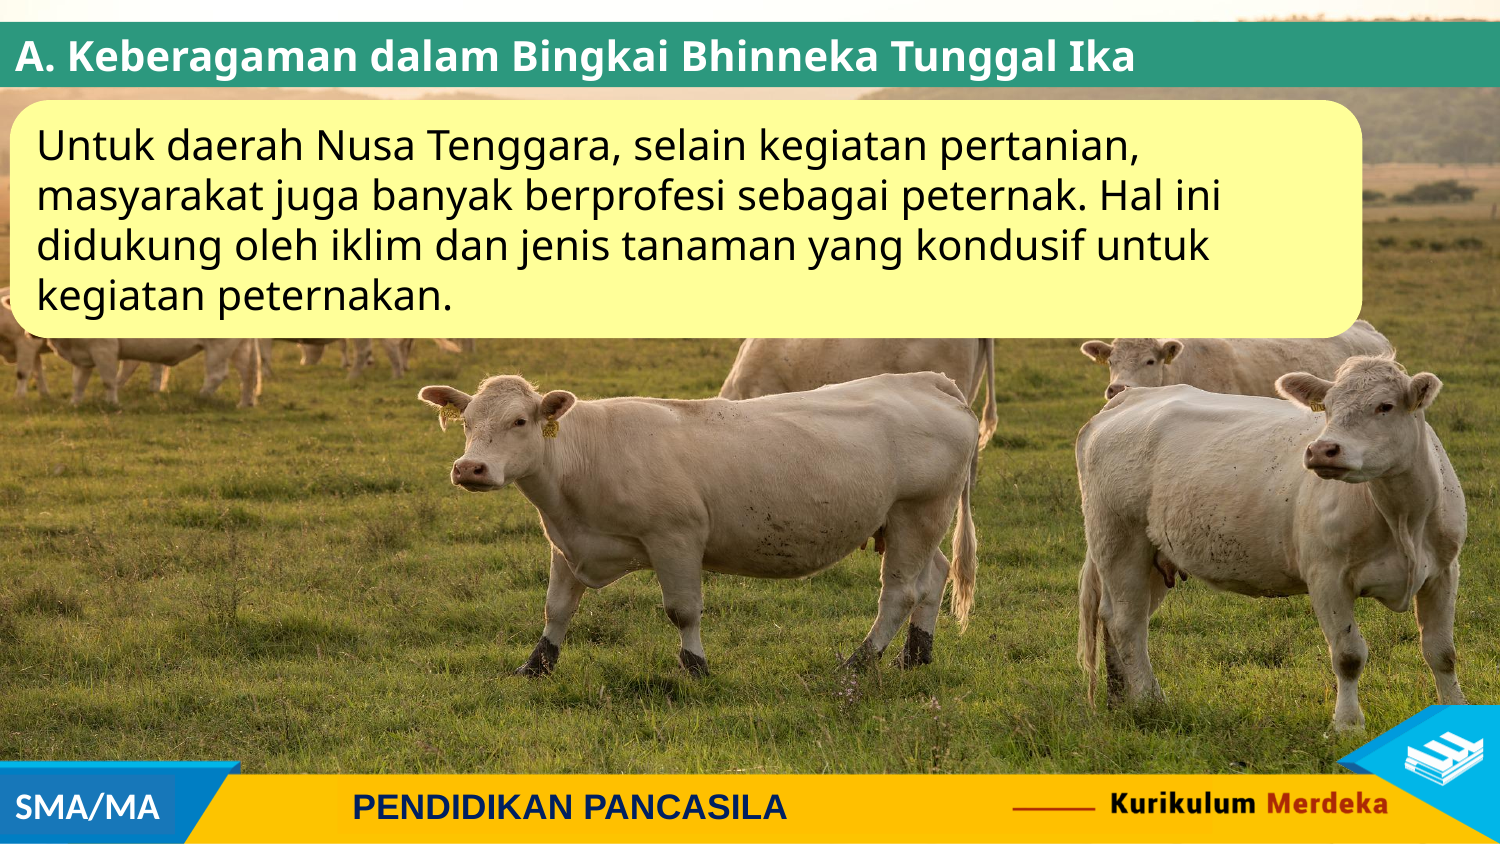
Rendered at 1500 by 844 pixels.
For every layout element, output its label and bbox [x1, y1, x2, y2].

text_box [0, 705, 1500, 844]
picture [0, 0, 1500, 705]
